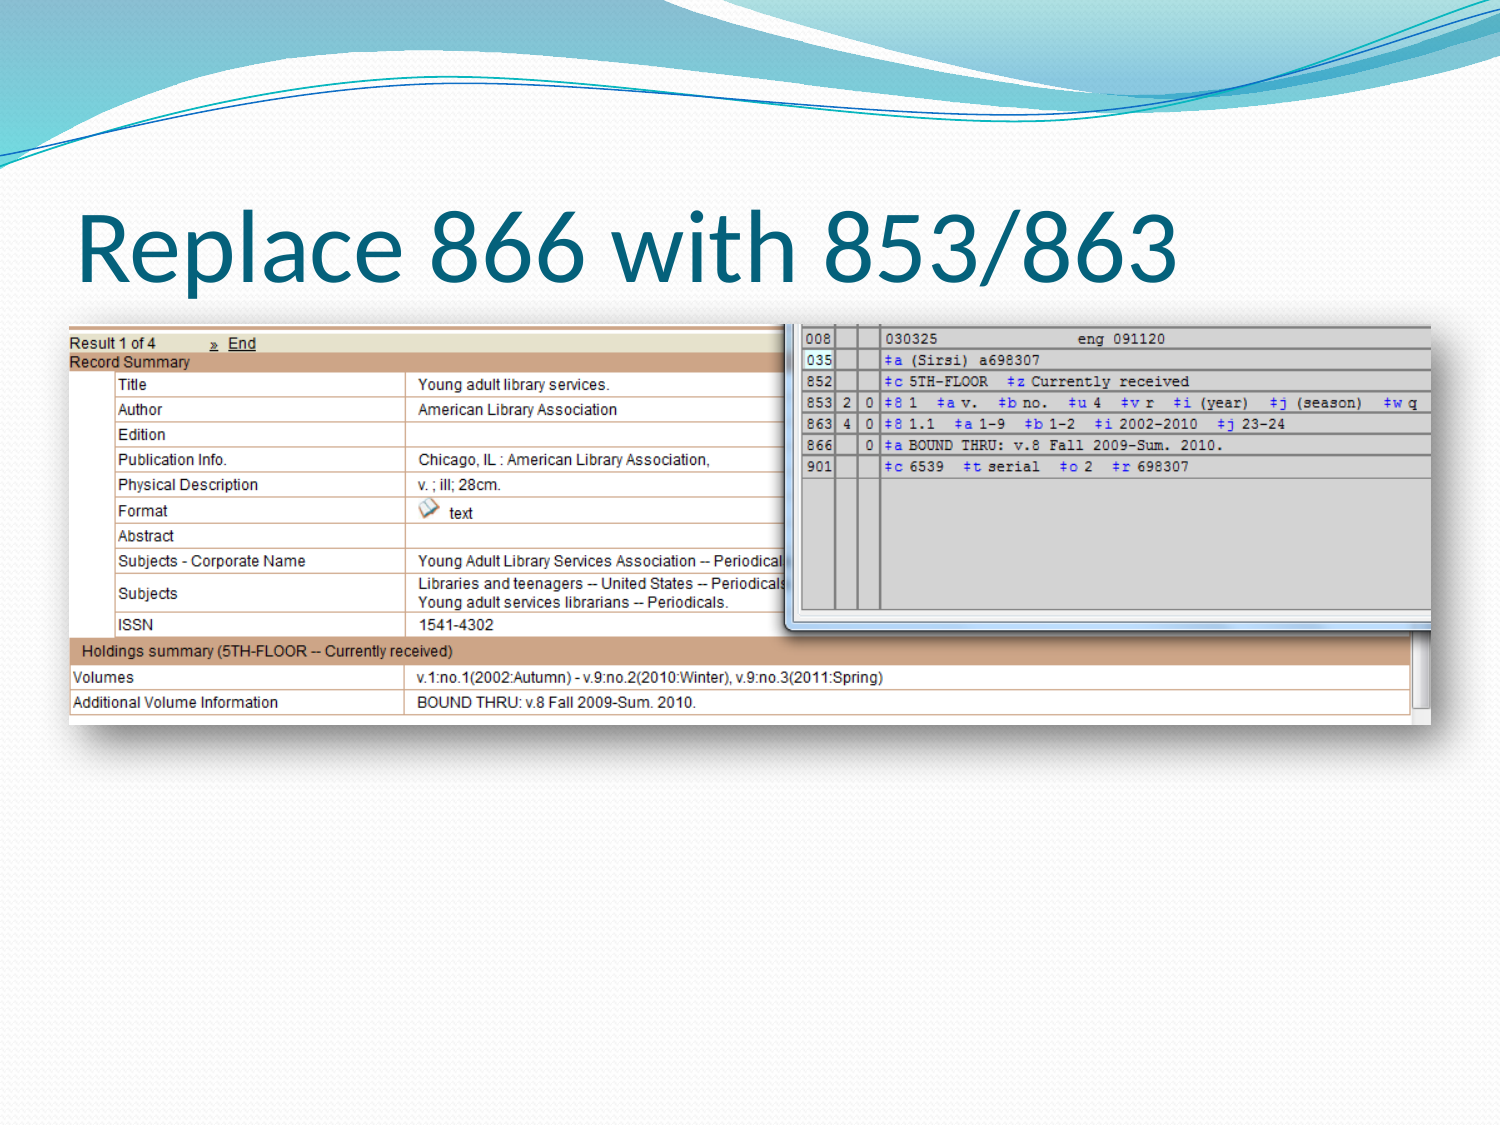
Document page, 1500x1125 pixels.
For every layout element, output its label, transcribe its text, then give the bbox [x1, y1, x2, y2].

title Replace 866 with 853/863 [75, 115, 1425, 303]
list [68, 324, 1431, 726]
